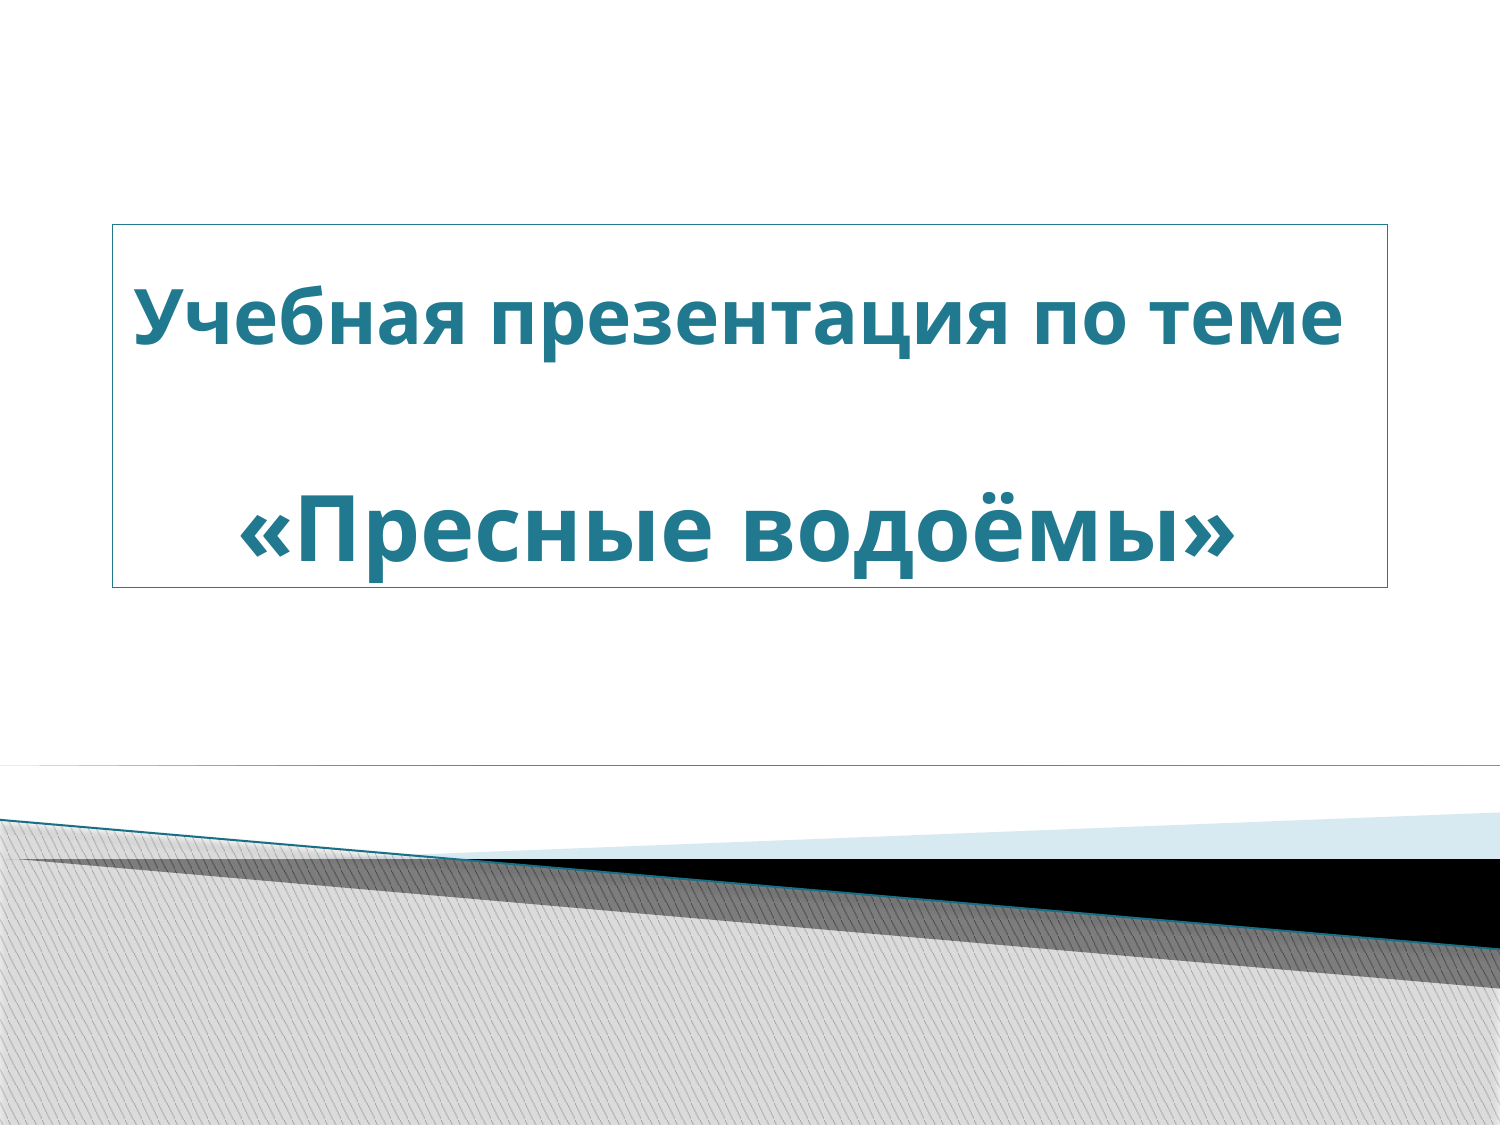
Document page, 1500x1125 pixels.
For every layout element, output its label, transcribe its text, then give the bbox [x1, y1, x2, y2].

picture [5, 859, 1500, 989]
title Учебная презентация по теме «Пресные водоёмы» [112, 224, 1388, 588]
